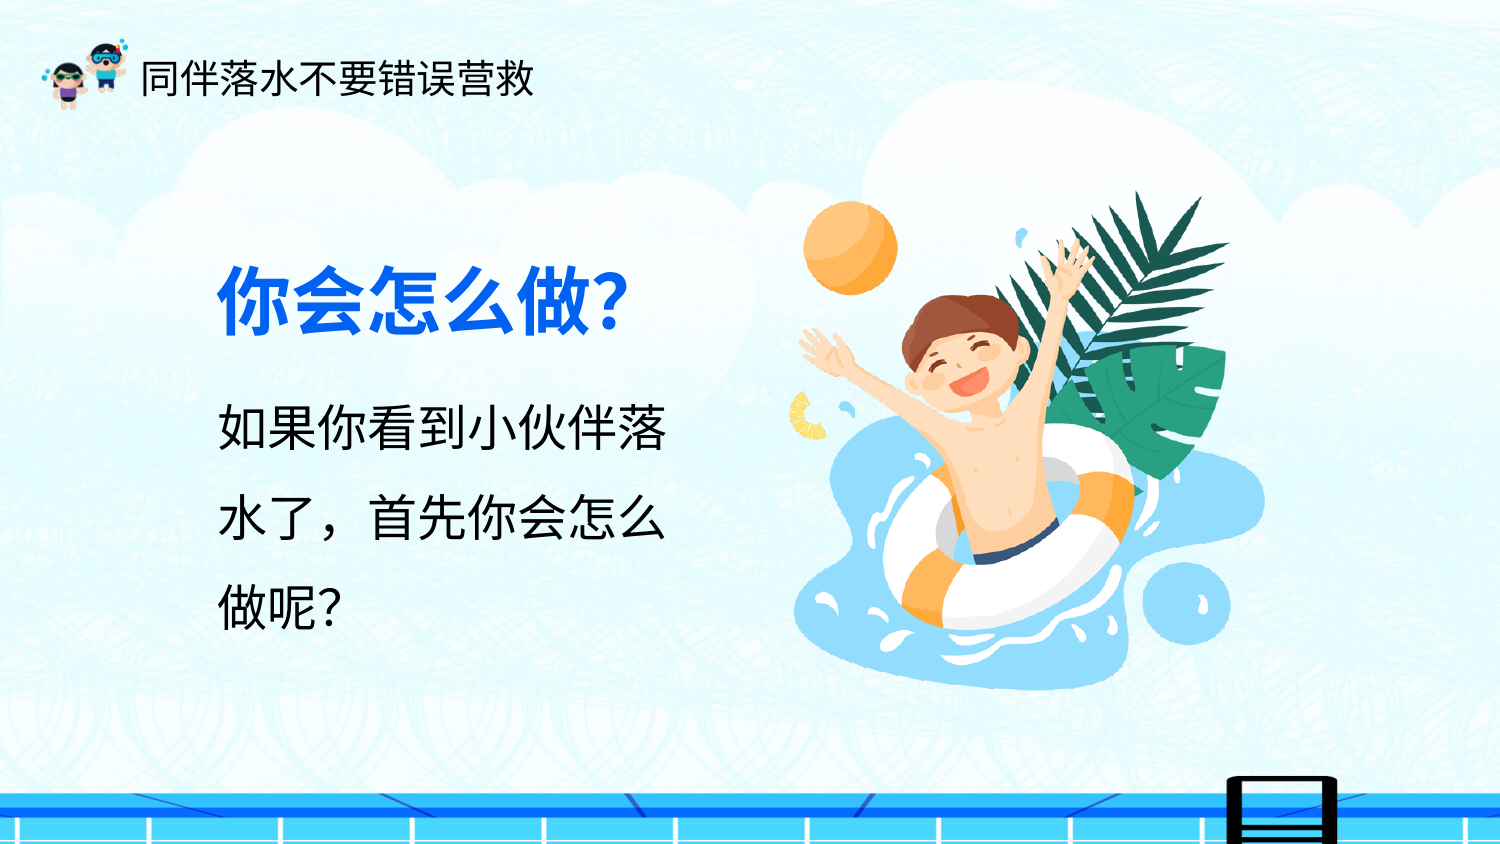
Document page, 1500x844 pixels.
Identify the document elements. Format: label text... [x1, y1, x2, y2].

picture [0, 0, 1500, 844]
text_box 如果你看到小伙伴落水了，首先你会怎么做呢？ [202, 359, 725, 644]
text_box 你会怎么做？ [164, 246, 719, 313]
